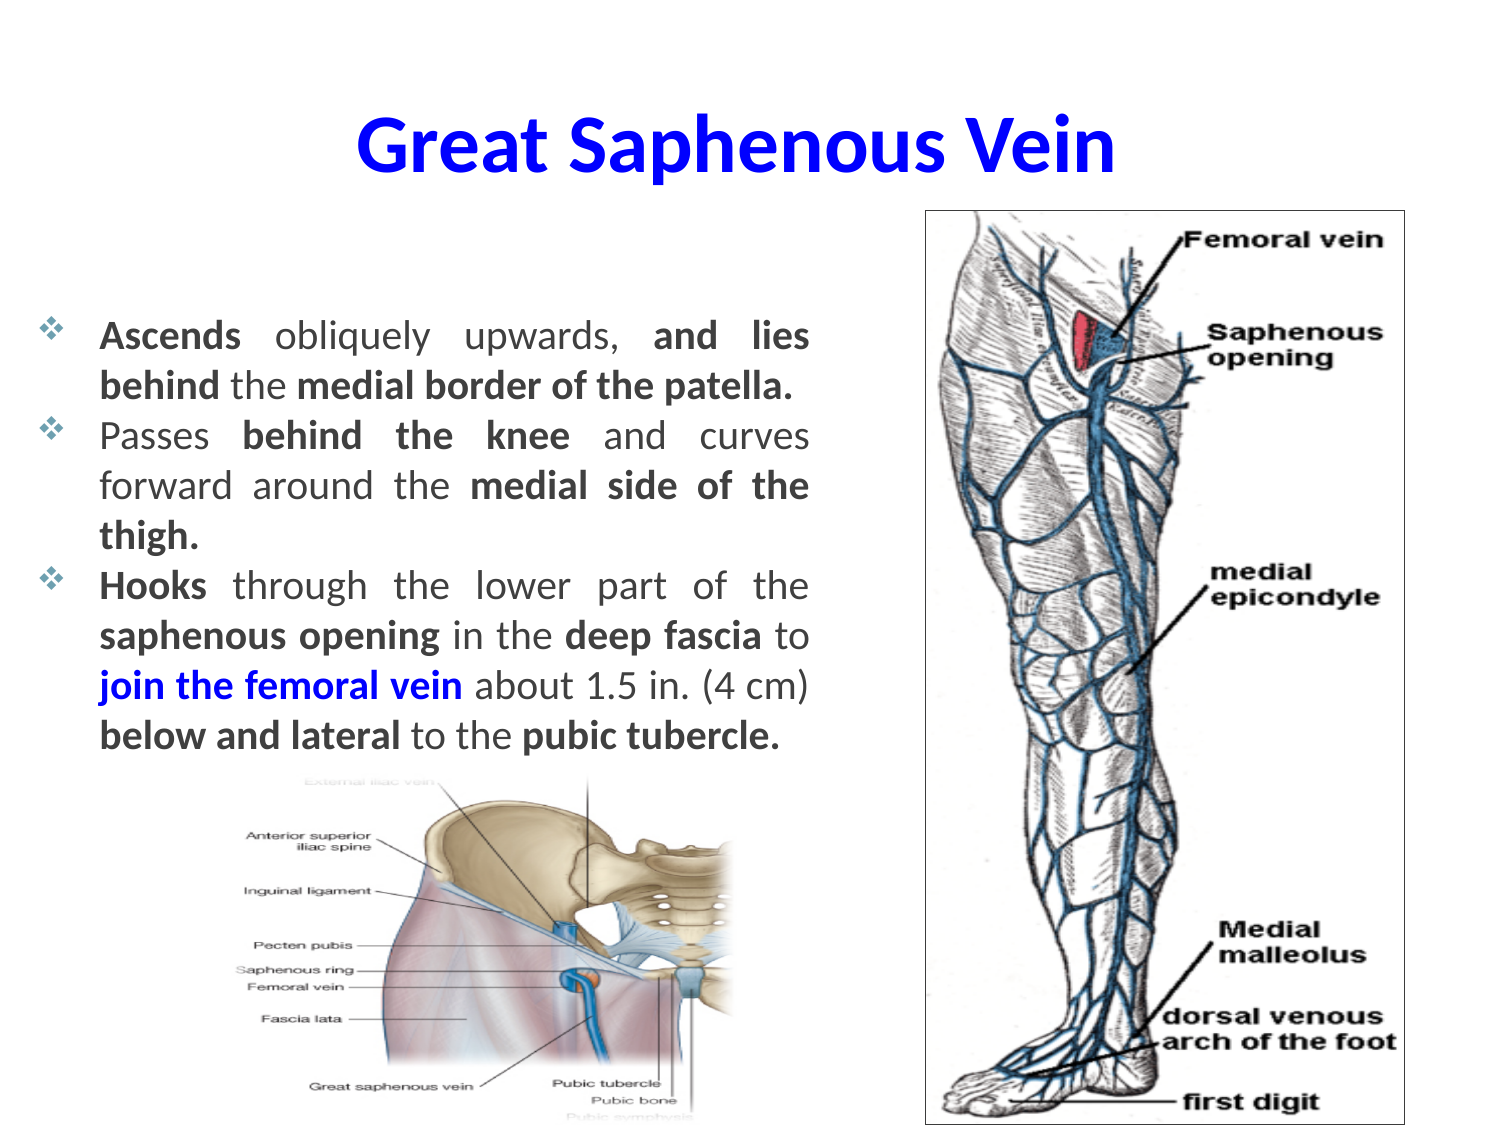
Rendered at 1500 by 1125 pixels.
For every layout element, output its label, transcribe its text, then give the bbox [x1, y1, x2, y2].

picture [925, 210, 1406, 1125]
picture [222, 773, 737, 1125]
list Ascends obliquely upwards, and lies behind the medial border of the patella. Passes behind the knee and curves forward around the medial side of the thigh. Hooks through the lower part of the saphenous opening in the deep fascia to join the femoral vein about 1.5 in. (4 cm) below and lateral to the pubic tubercle. [0, 299, 826, 953]
title Great Saphenous Vein [74, 37, 1401, 241]
